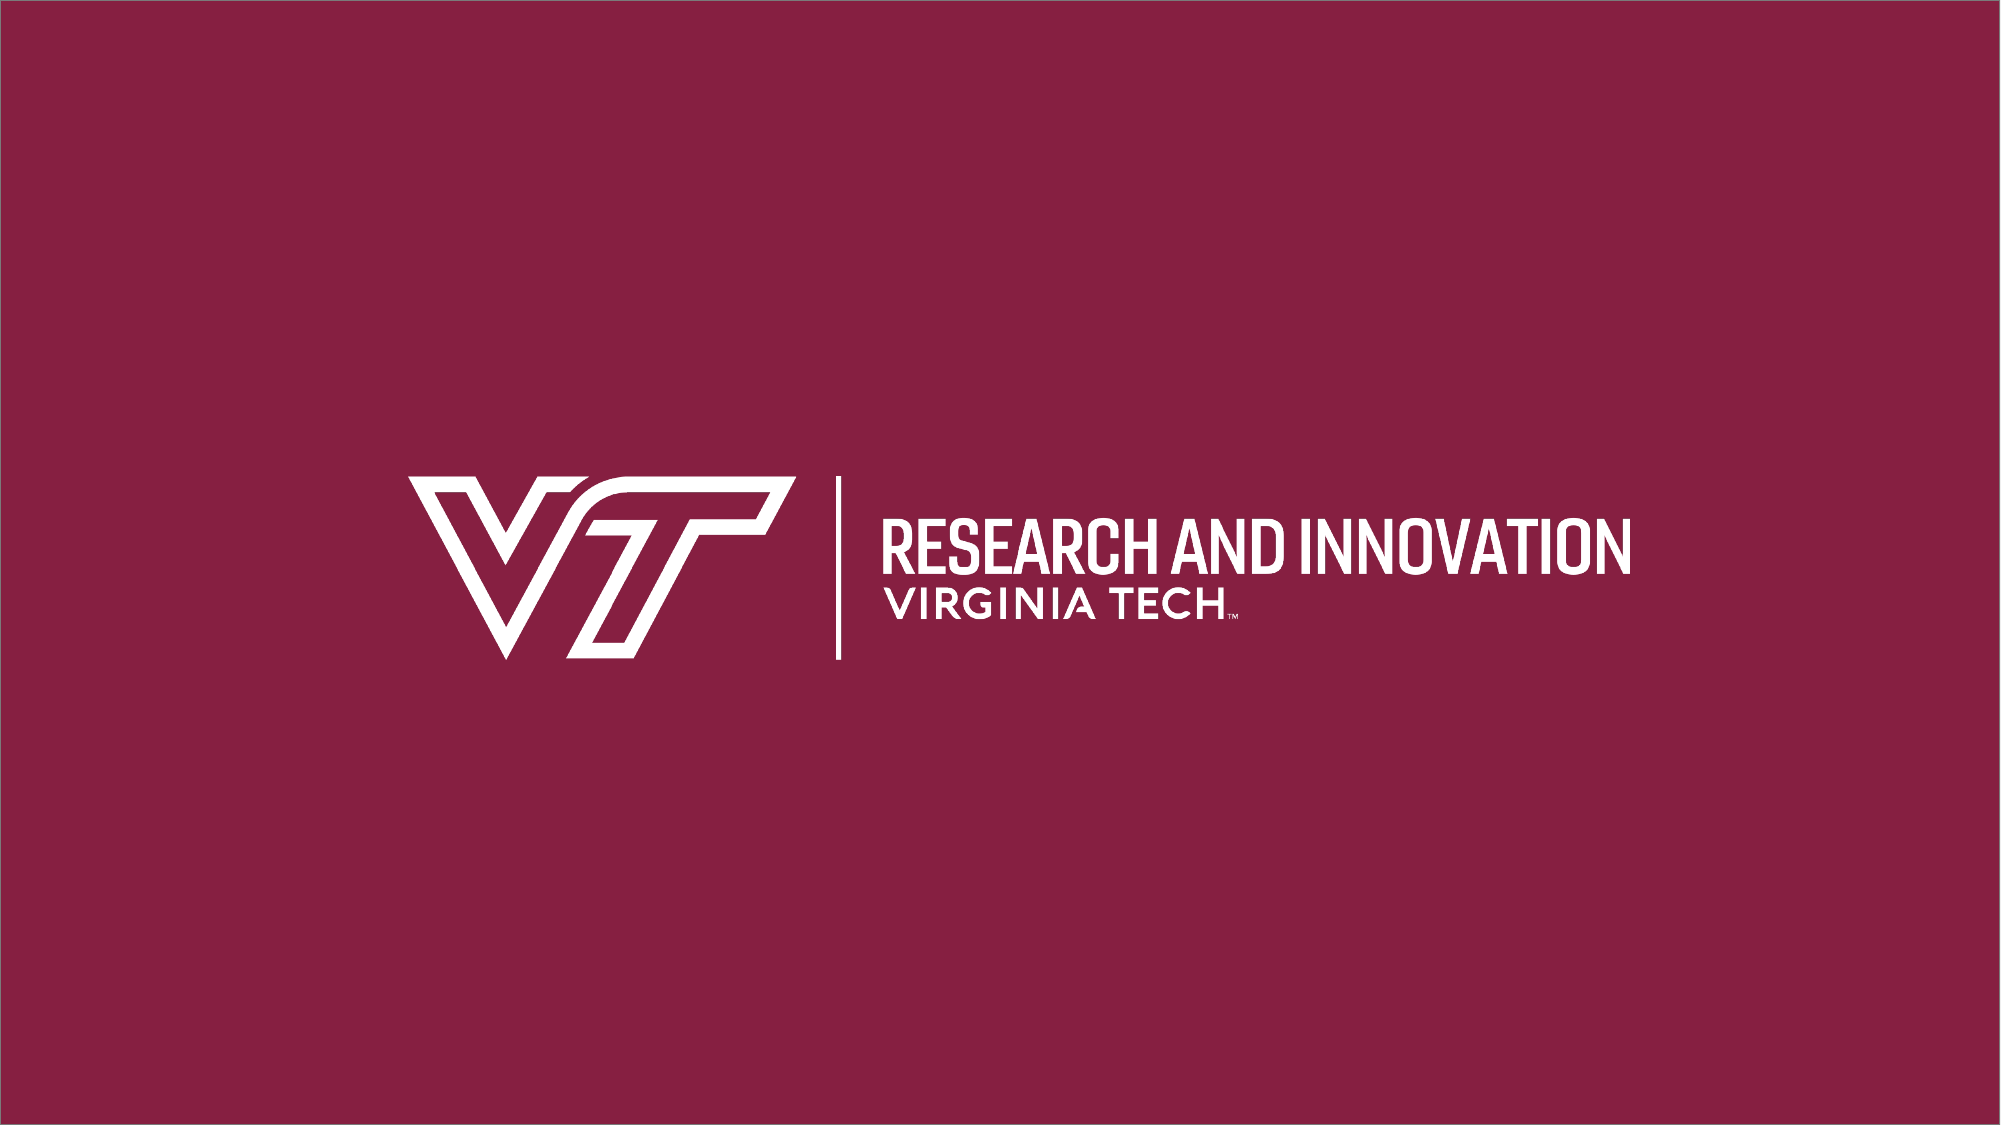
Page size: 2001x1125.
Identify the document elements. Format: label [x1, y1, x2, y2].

picture [408, 476, 1630, 660]
